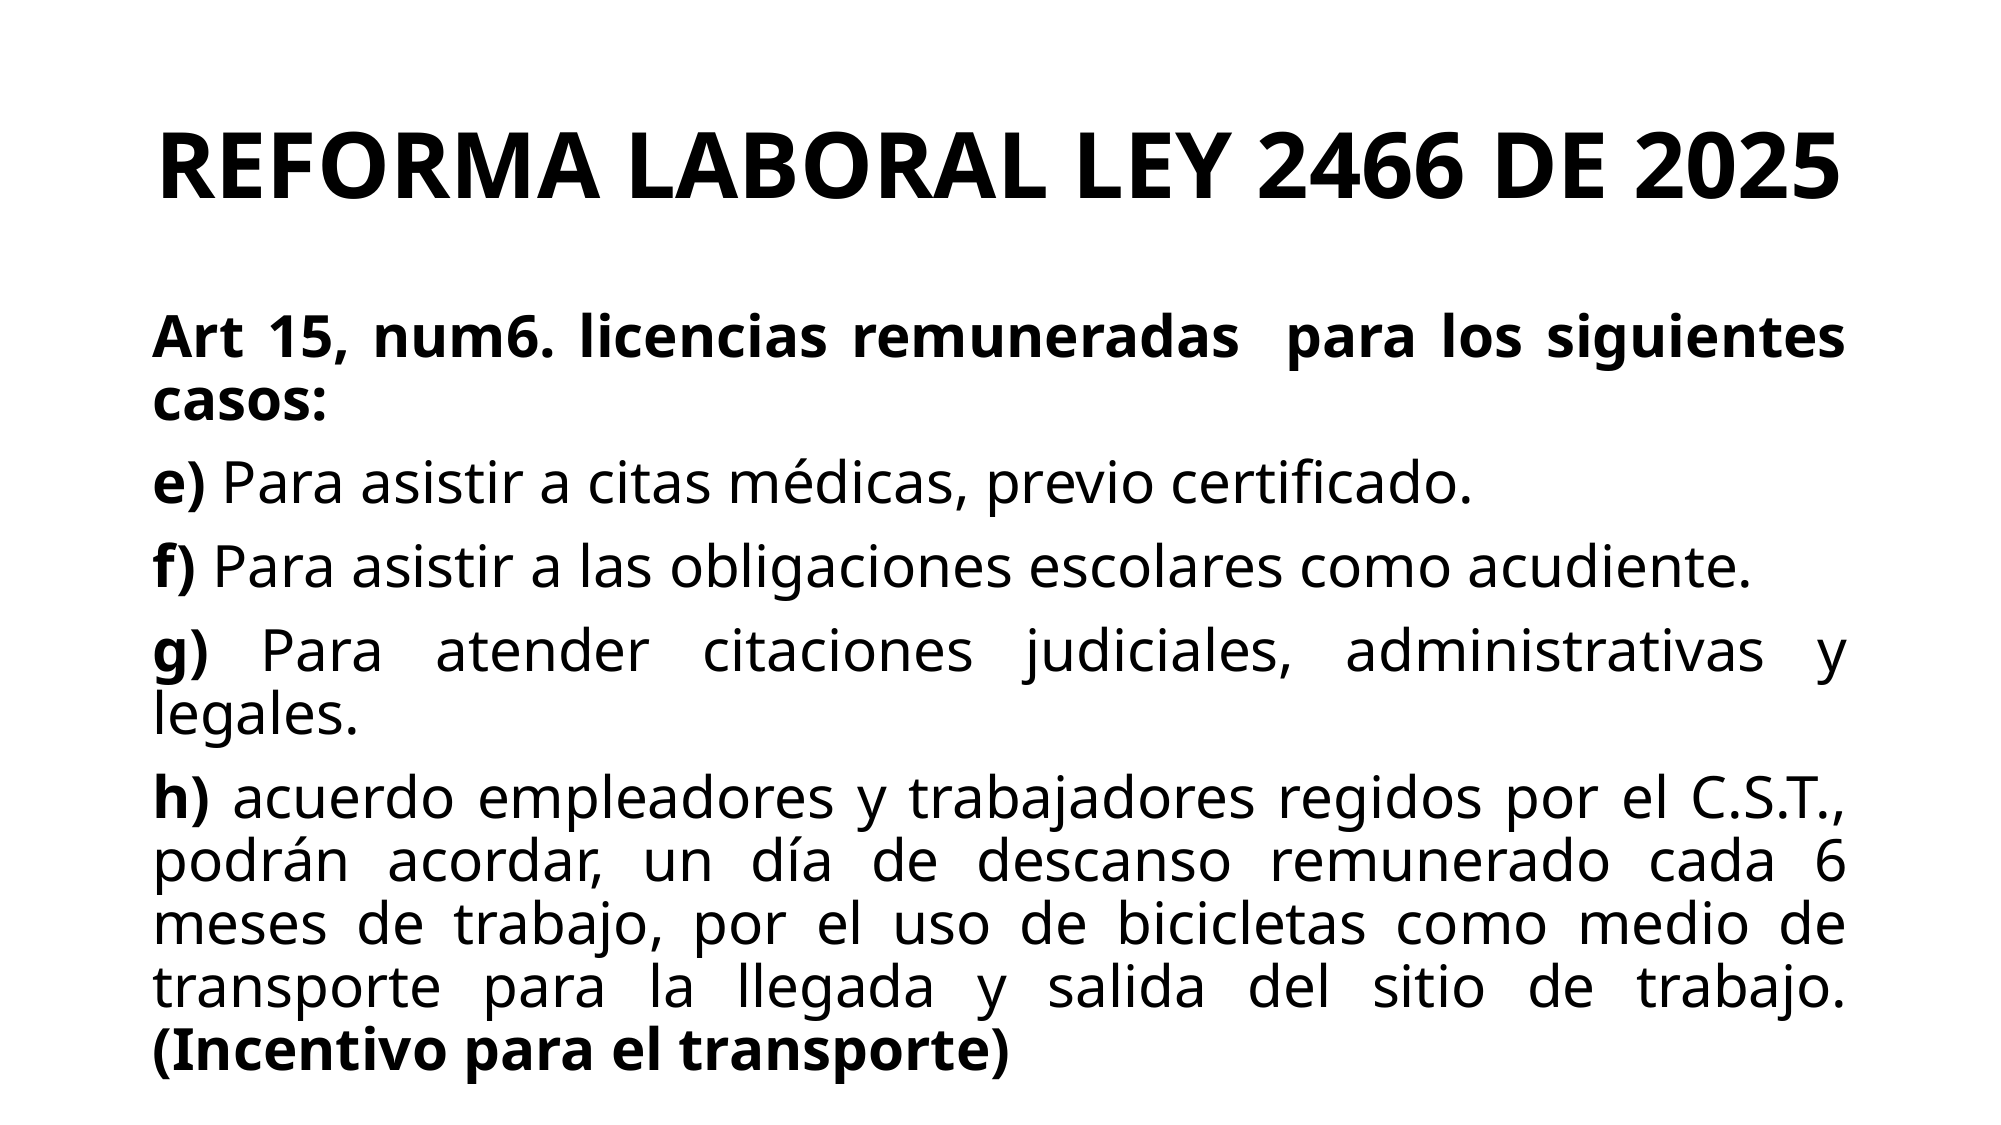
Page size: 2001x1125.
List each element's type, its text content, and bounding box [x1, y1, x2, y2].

title REFORMA LABORAL LEY 2466 DE 2025 [137, 59, 1863, 278]
list Art 15, num6. licencias remuneradas para los siguientes casos: e) Para asistir a citas médicas, previo certificado. f) Para asistir a las obligaciones escolares como acudiente. g) Para atender citaciones judiciales, administrativas y legales. h) acuerdo empleadores y trabajadores regidos por el C.S.T., podrán acordar, un día de descanso remunerado cada 6 meses de trabajo, por el uso de bicicletas como medio de transporte para la llegada y salida del sitio de trabajo. (Incentivo para el transporte) [137, 299, 1863, 1014]
